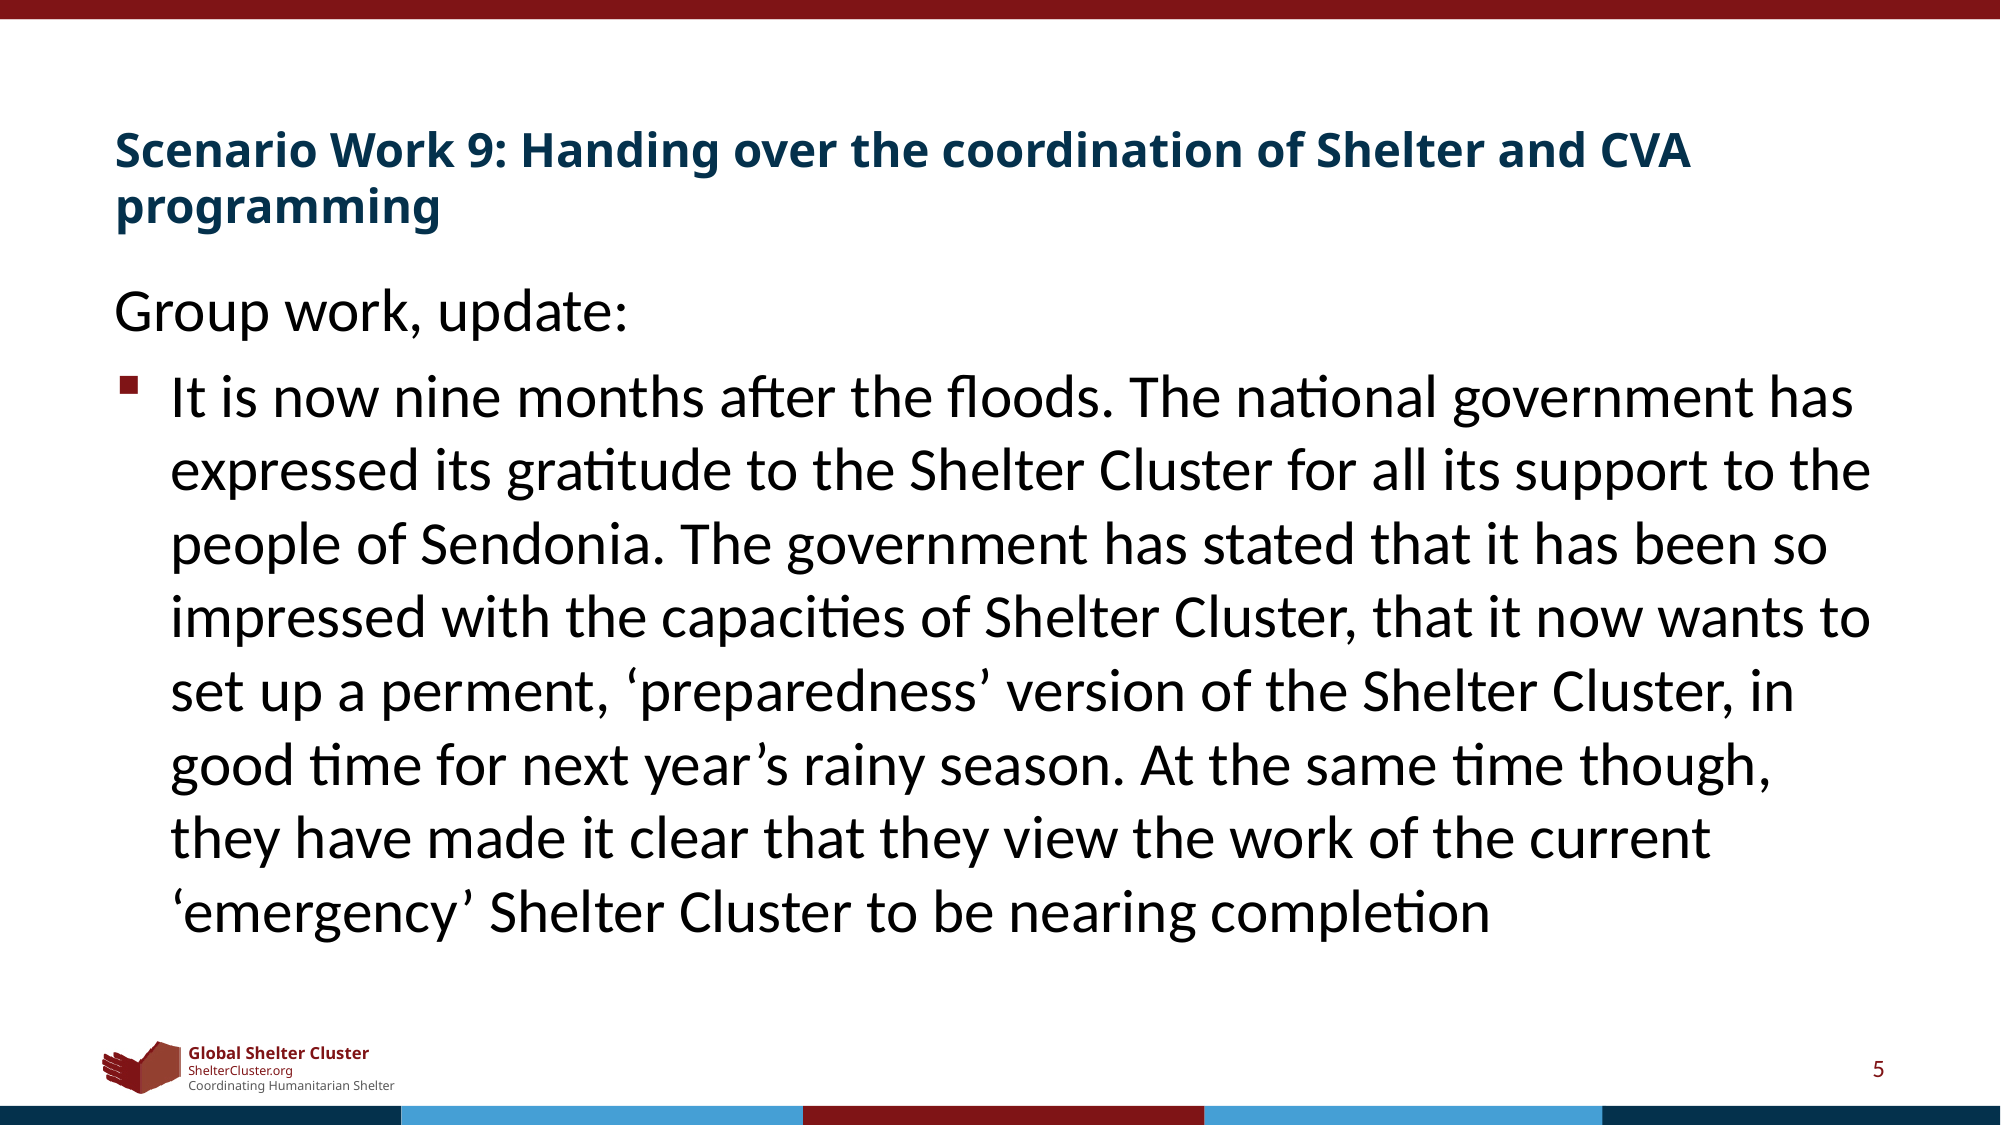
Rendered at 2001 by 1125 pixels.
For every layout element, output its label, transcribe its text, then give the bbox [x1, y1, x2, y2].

picture [102, 1041, 181, 1094]
list Group work, update: It is now nine months after the floods. The national government has expressed its gratitude to the Shelter Cluster for all its support to the people of Sendonia. The government has stated that it has been so impressed with the capacities of Shelter Cluster, that it now wants to set up a perment, ‘preparedness’ version of the Shelter Cluster, in good time for next year’s rainy season. At the same time though, they have made it clear that they view the work of the current ‘emergency’ Shelter Cluster to be nearing completion [99, 262, 1900, 1005]
title Scenario Work 9: Handing over the coordination of Shelter and CVA programming [99, 111, 1863, 262]
slide_number 5 [1433, 1037, 1900, 1098]
